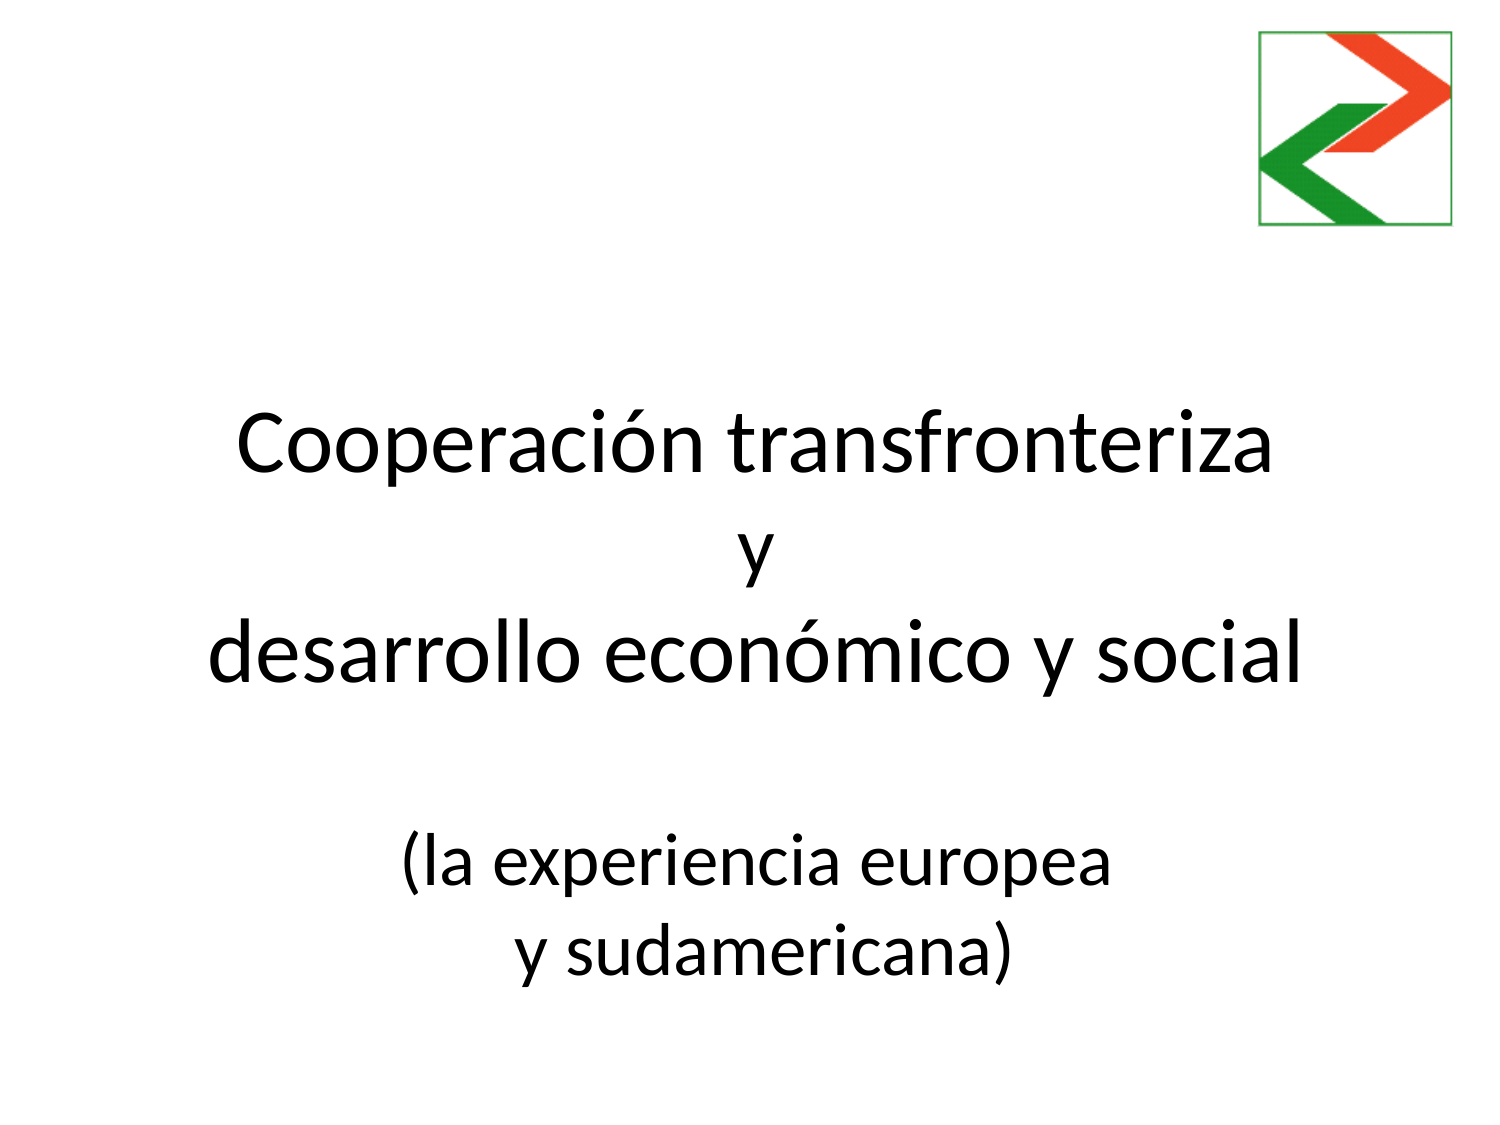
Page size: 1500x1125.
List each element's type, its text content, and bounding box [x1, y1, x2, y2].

text_box Cooperación transfronteriza y desarrollo económico y social (la experiencia europea y sudamericana) [183, 373, 1330, 999]
picture [1257, 30, 1454, 228]
